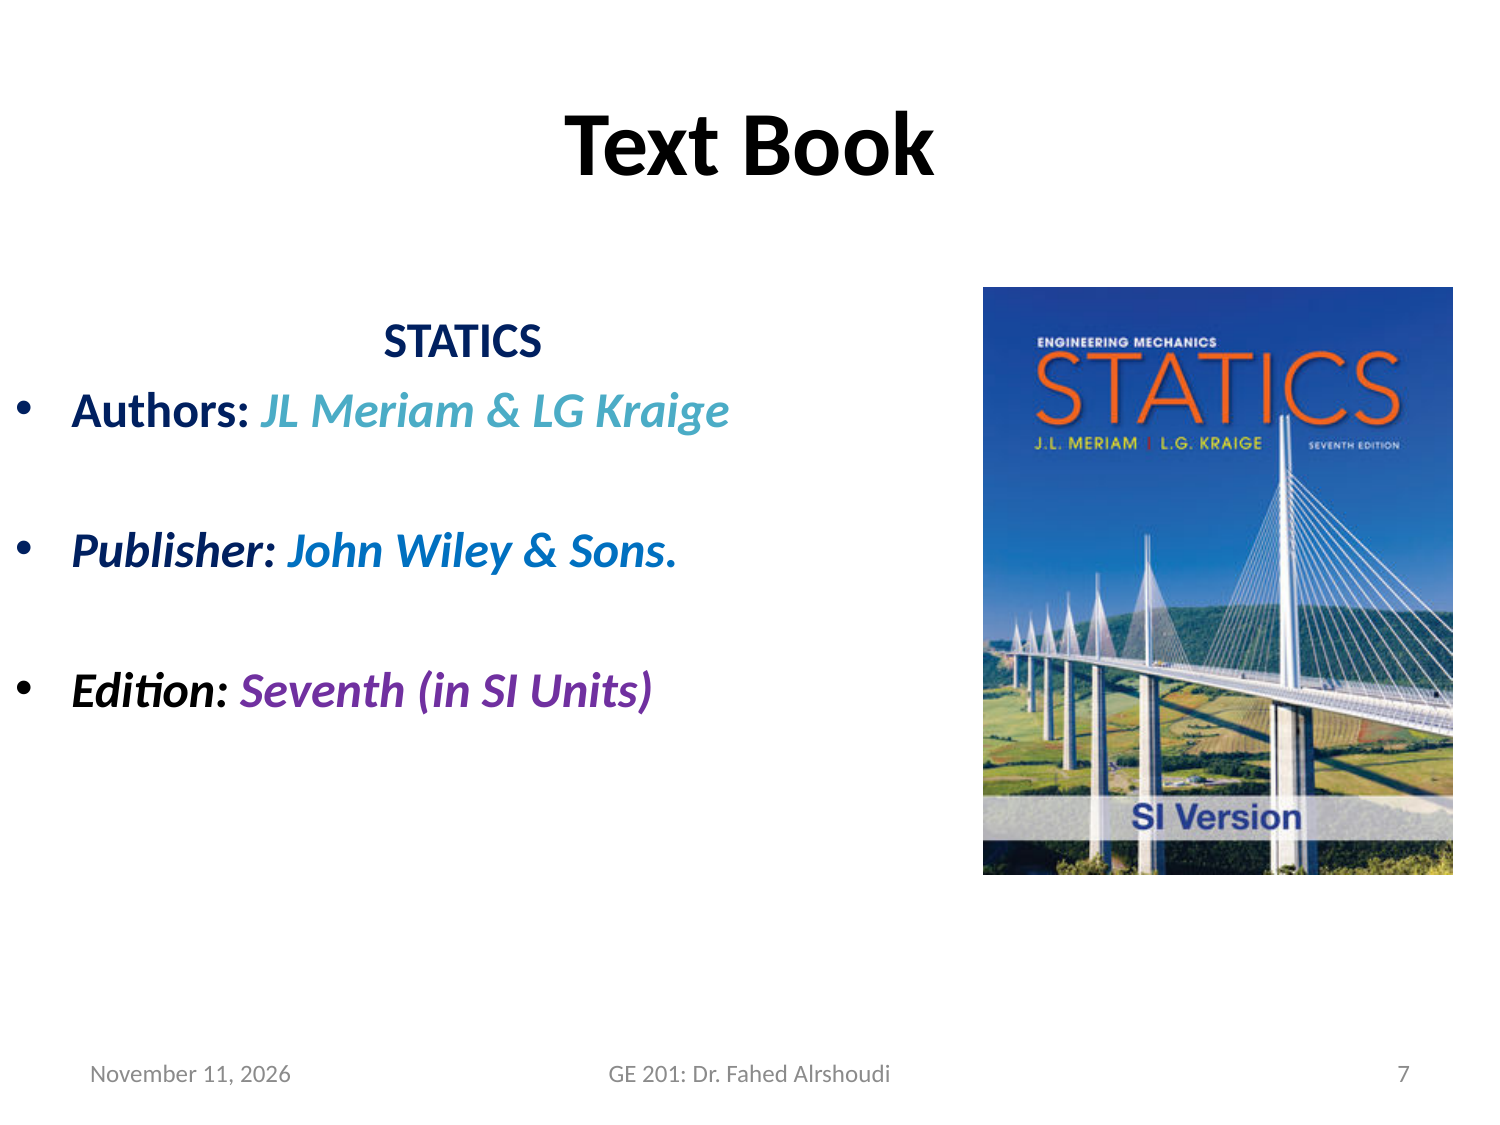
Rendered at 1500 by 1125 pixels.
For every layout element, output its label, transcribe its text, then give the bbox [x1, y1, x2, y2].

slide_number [75, 1042, 425, 1103]
title Text Book [75, 45, 1425, 233]
slide_number 7 [1074, 1042, 1425, 1103]
picture [983, 287, 1453, 876]
list STATICS Authors: JL Meriam & LG Kraige Publisher: John Wiley & Sons. Edition: Seventh (in SI Units) [0, 299, 938, 775]
footer GE 201: Dr. Fahed Alrshoudi [512, 1042, 988, 1103]
